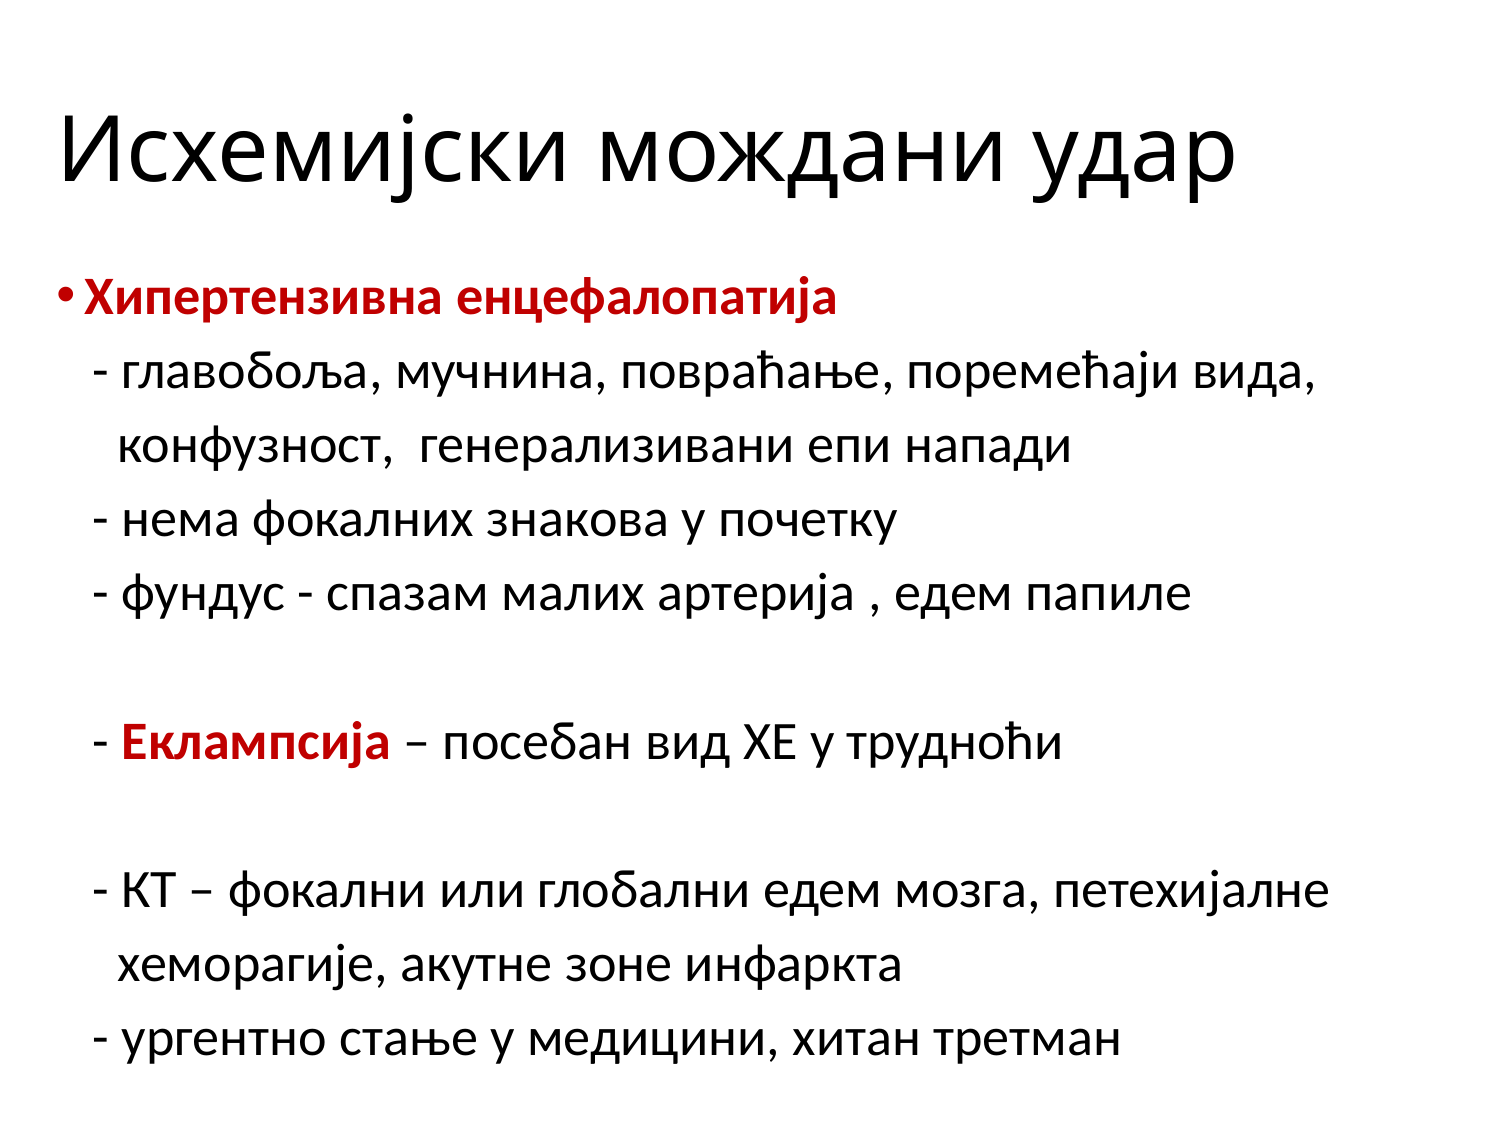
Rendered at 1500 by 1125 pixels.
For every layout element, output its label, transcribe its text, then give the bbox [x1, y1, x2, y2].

title Исхемијски мождани удар [41, 42, 1335, 260]
list Хипертензивна енцефалопатија - главобоља, мучнина, повраћање, поремећаји вида, конфузност, генерализивани епи напади - нема фокалних знакова у почетку - фундус - спазам малих артерија , едем папиле - Еклампсија – посебан вид ХЕ у трудноћи - КТ – фокални или глобални едем мозга, петехијалне хеморагије, акутне зоне инфаркта - ургентно стање у медицини, хитан третман [41, 260, 1500, 1031]
